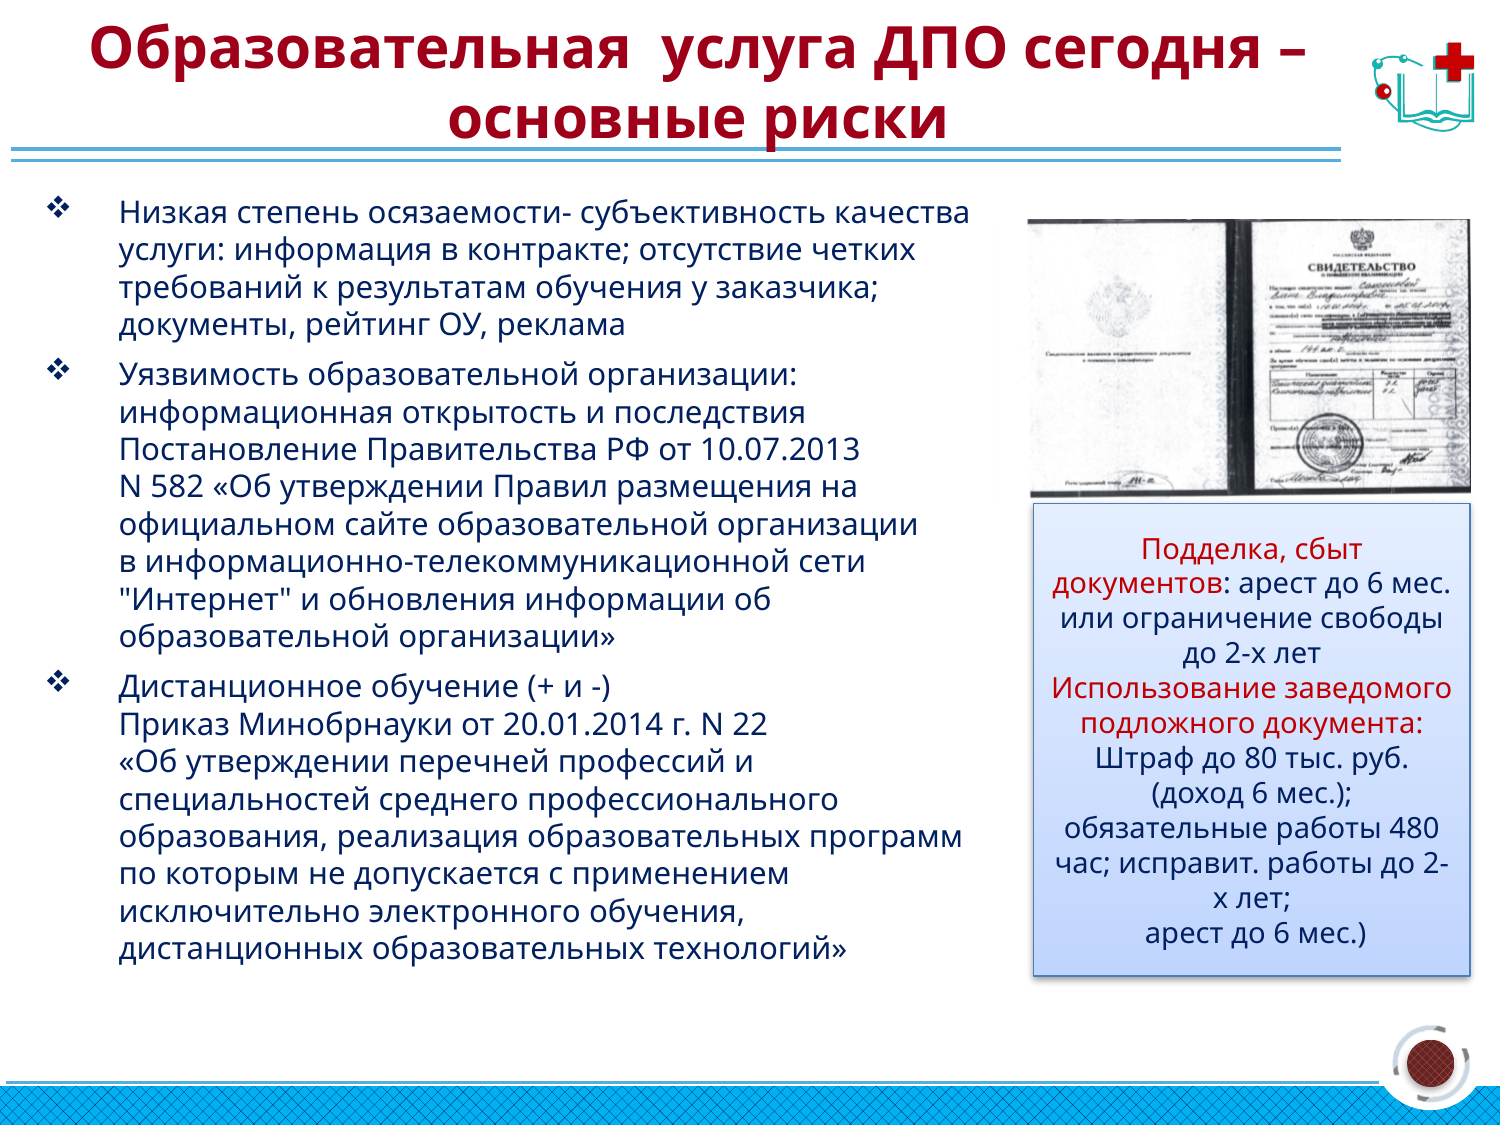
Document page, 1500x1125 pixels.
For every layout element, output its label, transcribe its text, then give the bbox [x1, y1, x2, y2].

title Образовательная услуга ДПО сегодня – основные риски [35, 23, 1362, 138]
text_box Подделка, сбыт документов: арест до 6 мес. или ограничение свободы до 2-х лет Использование заведомого подложного документа: Штраф до 80 тыс. руб. (доход 6 мес.); обязательные работы 480 час; исправит. работы до 2-х лет; арест до 6 мес.) [1033, 511, 1471, 977]
picture [995, 219, 1471, 504]
list Низкая степень осязаемости- субъективность качества услуги: информация в контракте; отсутствие четких требований к результатам обучения у заказчика; документы, рейтинг ОУ, реклама Уязвимость образовательной организации: информационная открытость и последствия Постановление Правительства РФ от 10.07.2013 N 582 «Об утверждении Правил размещения на официальном сайте образовательной организации в информационно-телекоммуникационной сети "Интернет" и обновления информации об образовательной организации» Дистанционное обучение (+ и -) Приказ Минобрнауки от 20.01.2014 г. N 22 «Об утверждении перечней профессий и специальностей среднего профессионального образования, реализация образовательных программ по которым не допускается с применением исключительно электронного обучения, дистанционных образовательных технологий» [29, 184, 996, 1047]
